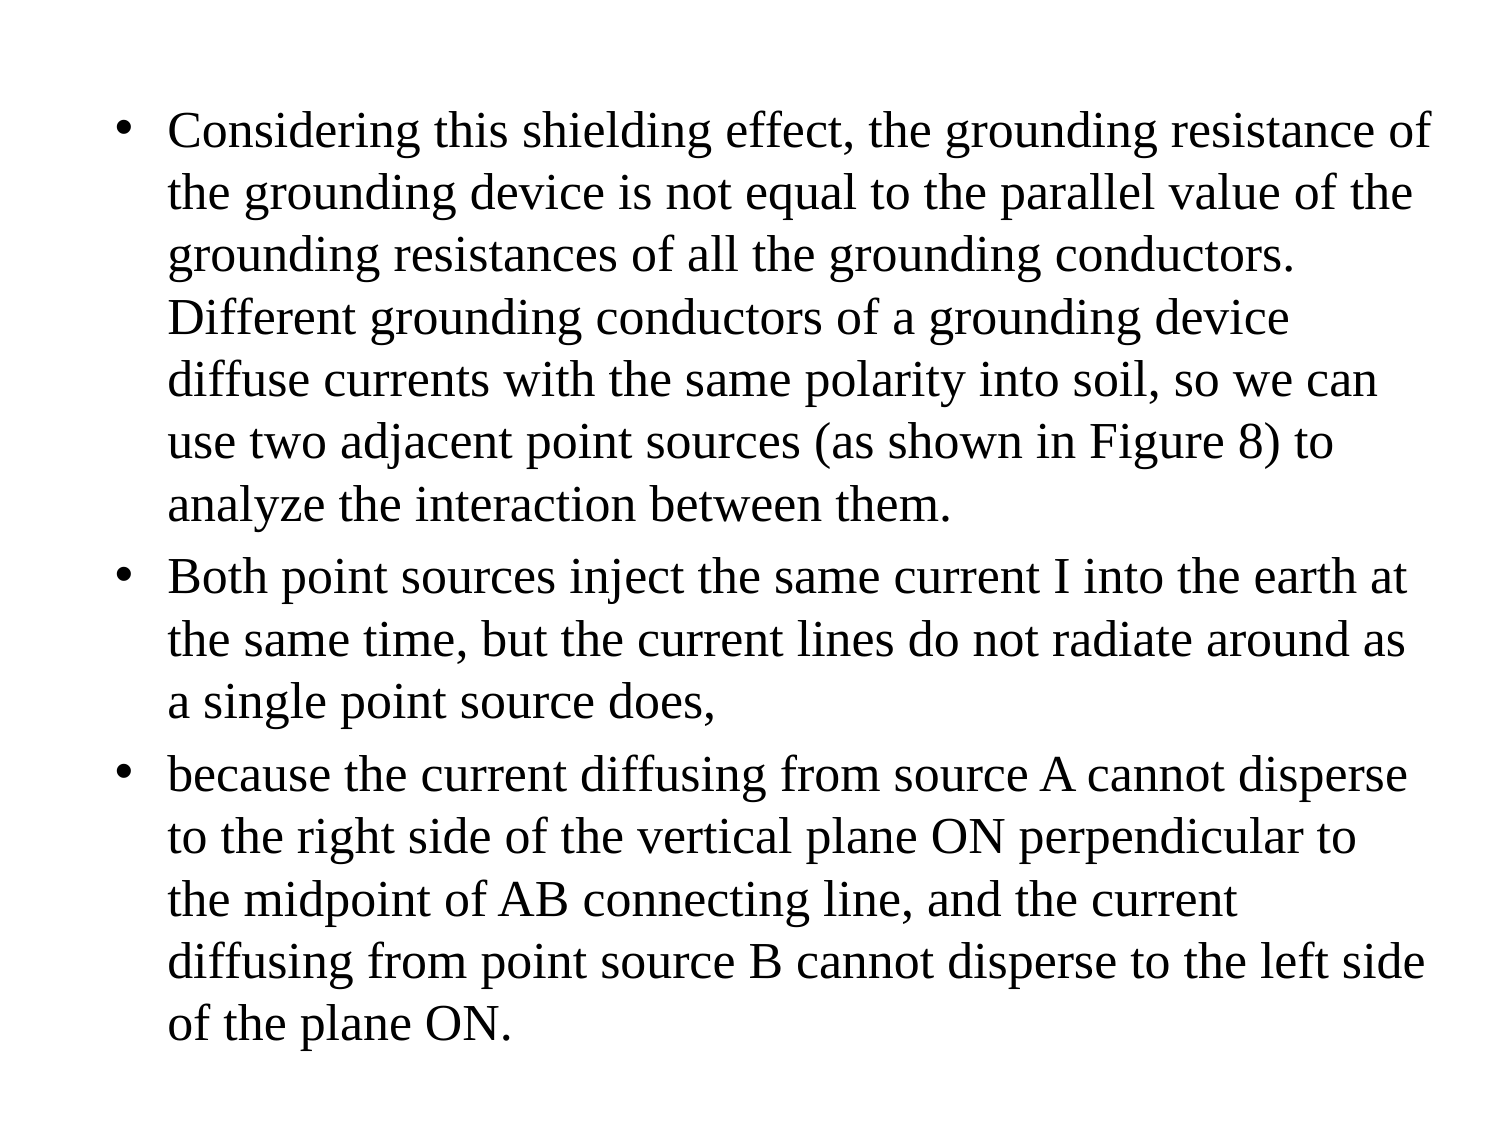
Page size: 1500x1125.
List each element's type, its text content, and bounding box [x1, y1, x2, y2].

list Considering this shielding effect, the grounding resistance of the grounding device is not equal to the parallel value of the grounding resistances of all the grounding conductors. Different grounding conductors of a grounding device diffuse currents with the same polarity into soil, so we can use two adjacent point sources (as shown in Figure 8) to analyze the interaction between them. Both point sources inject the same current I into the earth at the same time, but the current lines do not radiate around as a single point source does, because the current diffusing from source A cannot disperse to the right side of the vertical plane ON perpendicular to the midpoint of AB connecting line, and the current diffusing from point source B cannot disperse to the left side of the plane ON. [99, 87, 1450, 1063]
